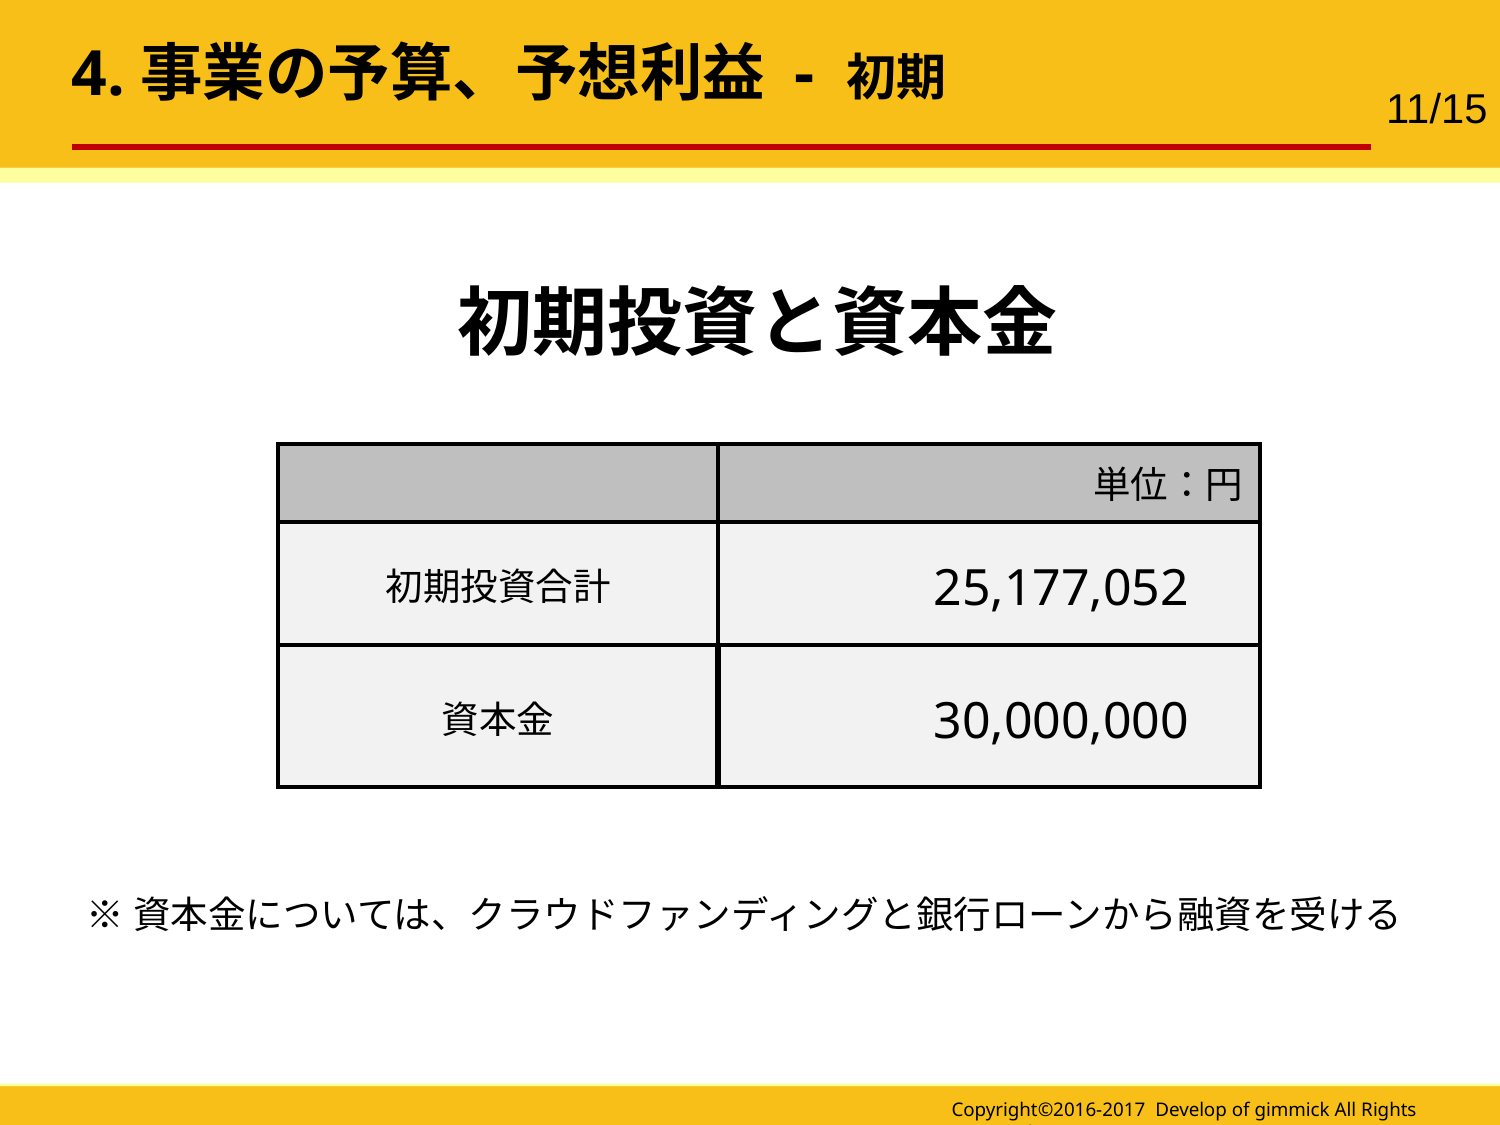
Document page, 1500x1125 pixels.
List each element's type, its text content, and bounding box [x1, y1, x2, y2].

text_box 初期投資と資本金 [442, 267, 1094, 372]
table_cell 初期投資合計 [280, 524, 716, 643]
text_box Copyright©2016-2017 Develop of gimmick All Rights Reserved. [951, 1098, 1500, 1125]
text_box 11/15 [1371, 74, 1500, 140]
table_header [280, 446, 716, 520]
table_cell 資本金 [280, 647, 715, 785]
text_box 単位：円 [1078, 454, 1261, 514]
picture [0, 0, 1500, 1125]
text_box ※資本金については、クラウドファンディングと銀行ローンから融資を受ける [71, 883, 1426, 944]
table_cell 25,177,052 [720, 524, 1258, 643]
table_header [720, 446, 1258, 520]
text_box 4.事業の予算、予想利益 - 初期 [71, 41, 1372, 110]
table_cell 30,000,000 [721, 647, 1258, 785]
